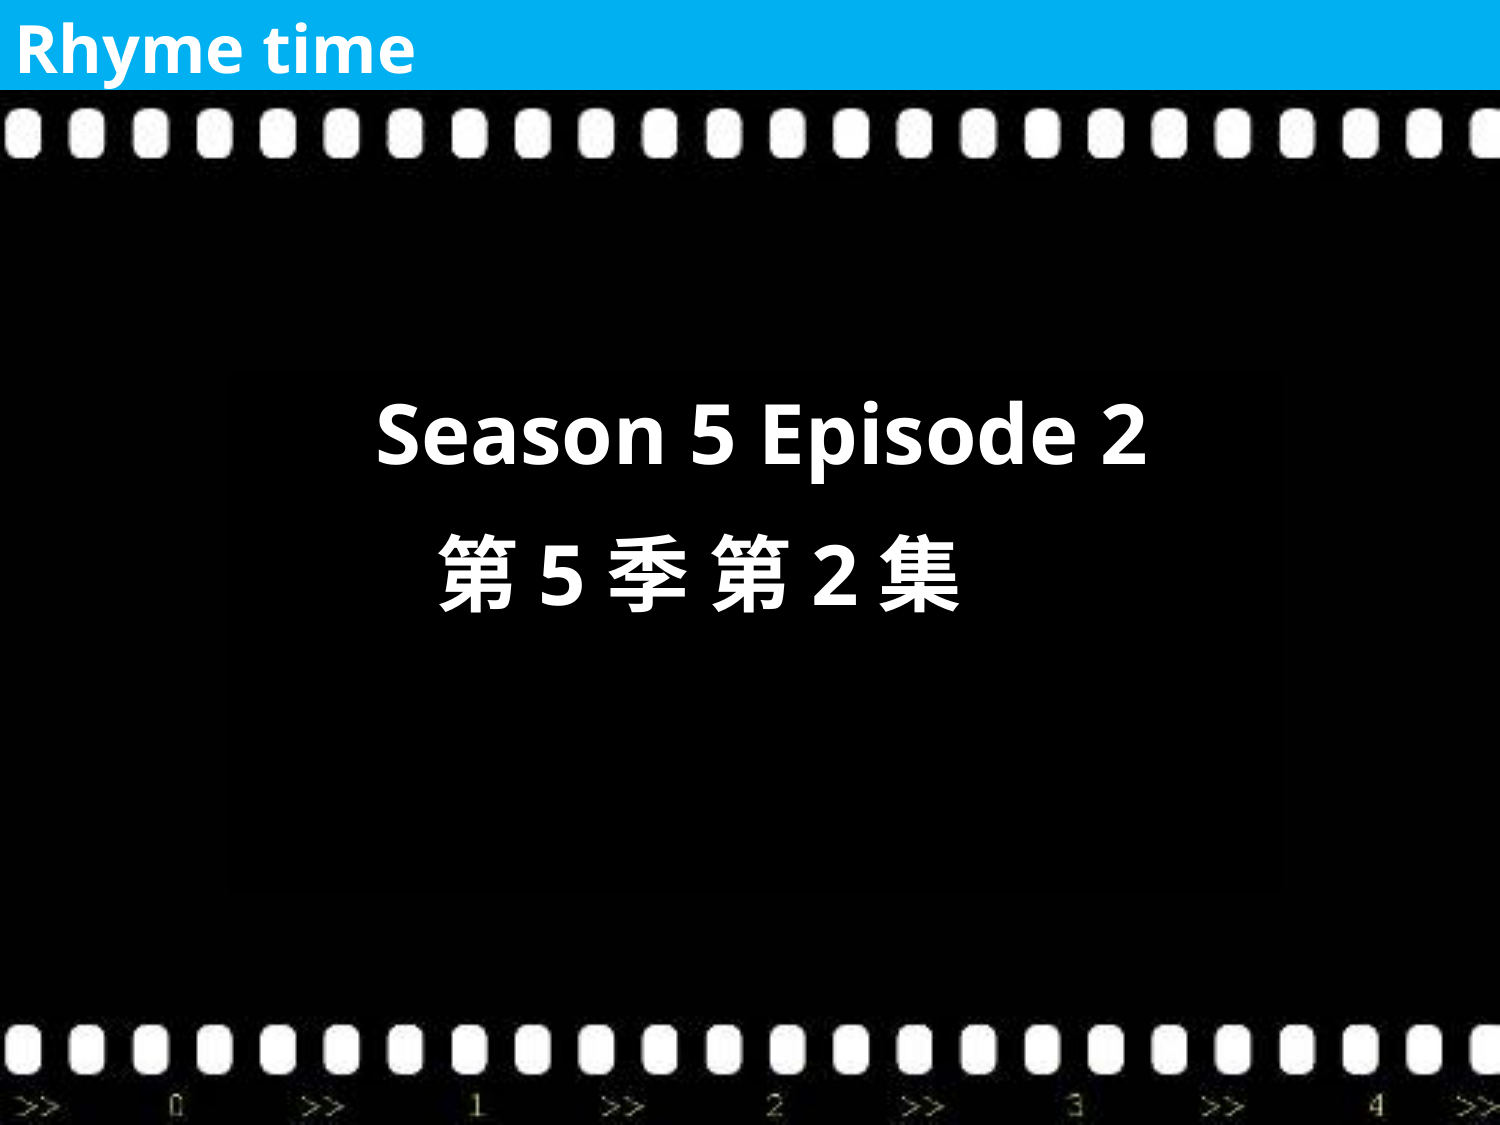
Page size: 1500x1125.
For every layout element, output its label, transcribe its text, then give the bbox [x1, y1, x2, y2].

text_box Rhyme time [0, 0, 1500, 89]
picture [0, 91, 1500, 1125]
